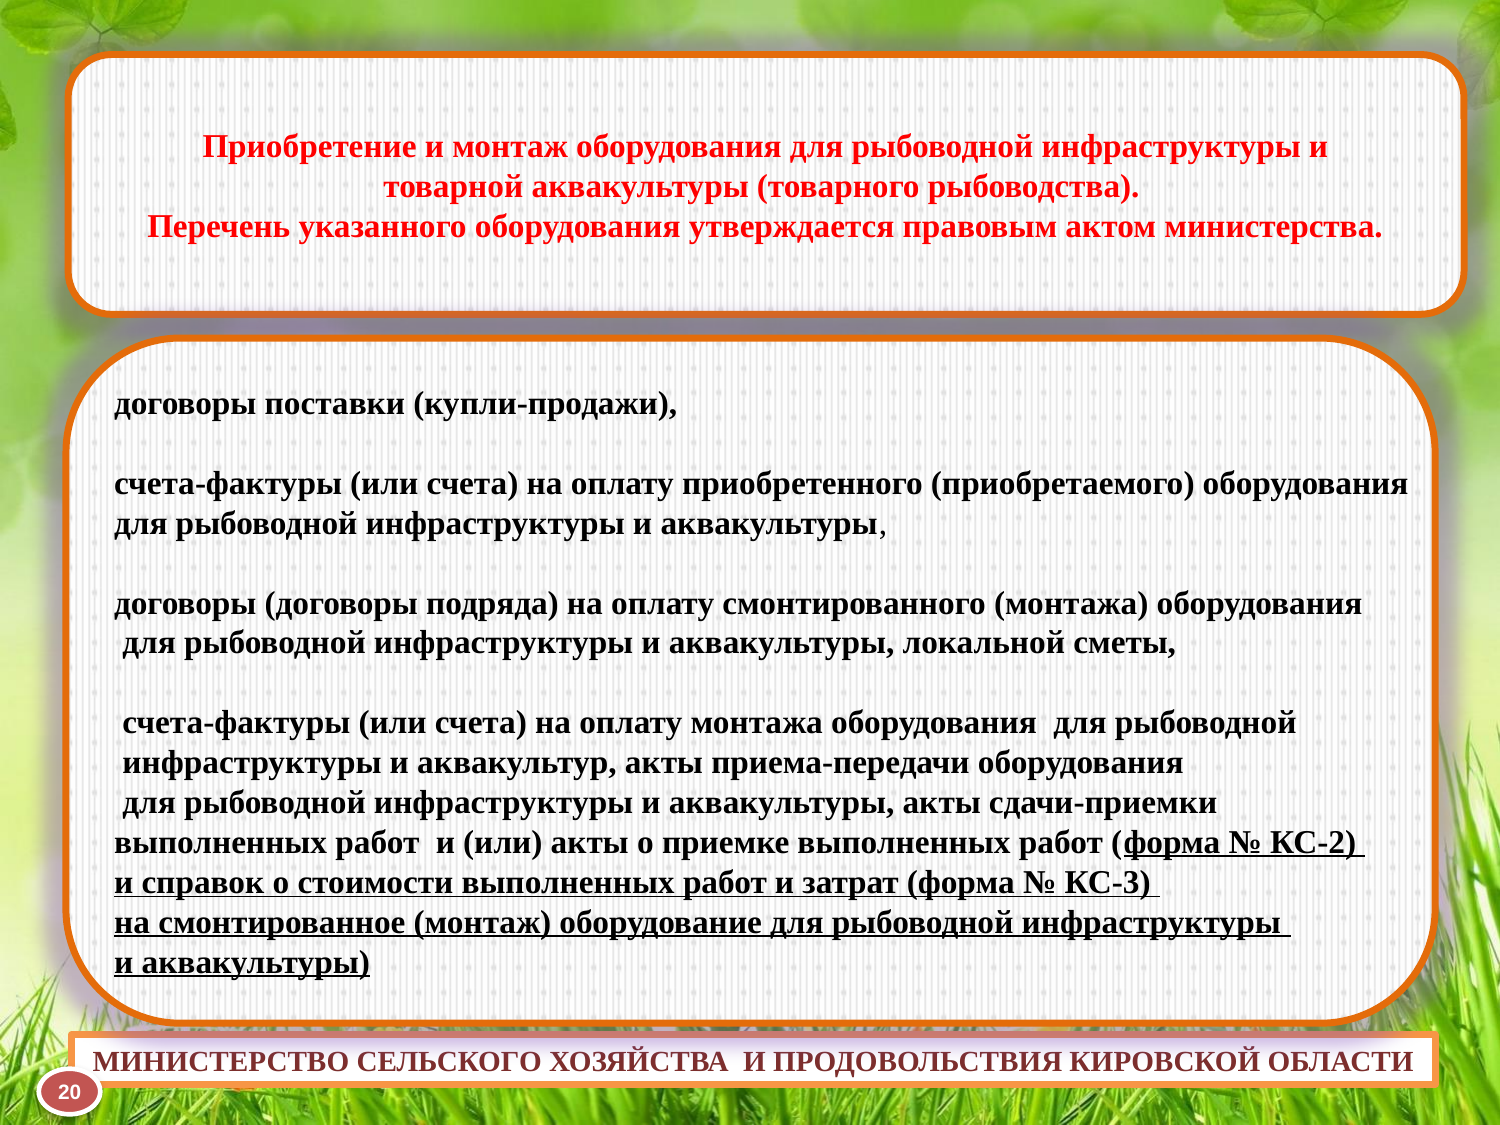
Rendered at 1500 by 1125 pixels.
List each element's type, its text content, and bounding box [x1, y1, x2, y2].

text_box Приобретение и монтаж оборудования для рыбоводной инфраструктуры и товарной аквакультуры (товарного рыбоводства). Перечень указанного оборудования утверждается правовым актом министерства. [64, 51, 1468, 318]
text_box договоры поставки (купли-продажи), счета-фактуры (или счета) на оплату приобретенного (приобретаемого) оборудования для рыбоводной инфраструктуры и аквакультуры, договоры (договоры подряда) на оплату смонтированного (монтажа) оборудования для рыбоводной инфраструктуры и аквакультуры, локальной сметы, счета-фактуры (или счета) на оплату монтажа оборудования для рыбоводной инфраструктуры и аквакультур, акты приема-передачи оборудования для рыбоводной инфраструктуры и аквакультуры, акты сдачи-приемки выполненных работ и (или) акты о приемке выполненных работ (форма № КС-2) и справок о стоимости выполненных работ и затрат (форма № КС-3) на смонтированное (монтаж) оборудование для рыбоводной инфраструктуры и аквакультуры) [62, 334, 1439, 1027]
picture [0, 0, 1500, 1125]
text_box 20 [35, 1065, 104, 1118]
text_box МИНИСТЕРСТВО СЕЛЬСКОГО ХОЗЯЙСТВА И ПРОДОВОЛЬСТВИЯ КИРОВСКОЙ ОБЛАСТИ [68, 1031, 1439, 1088]
